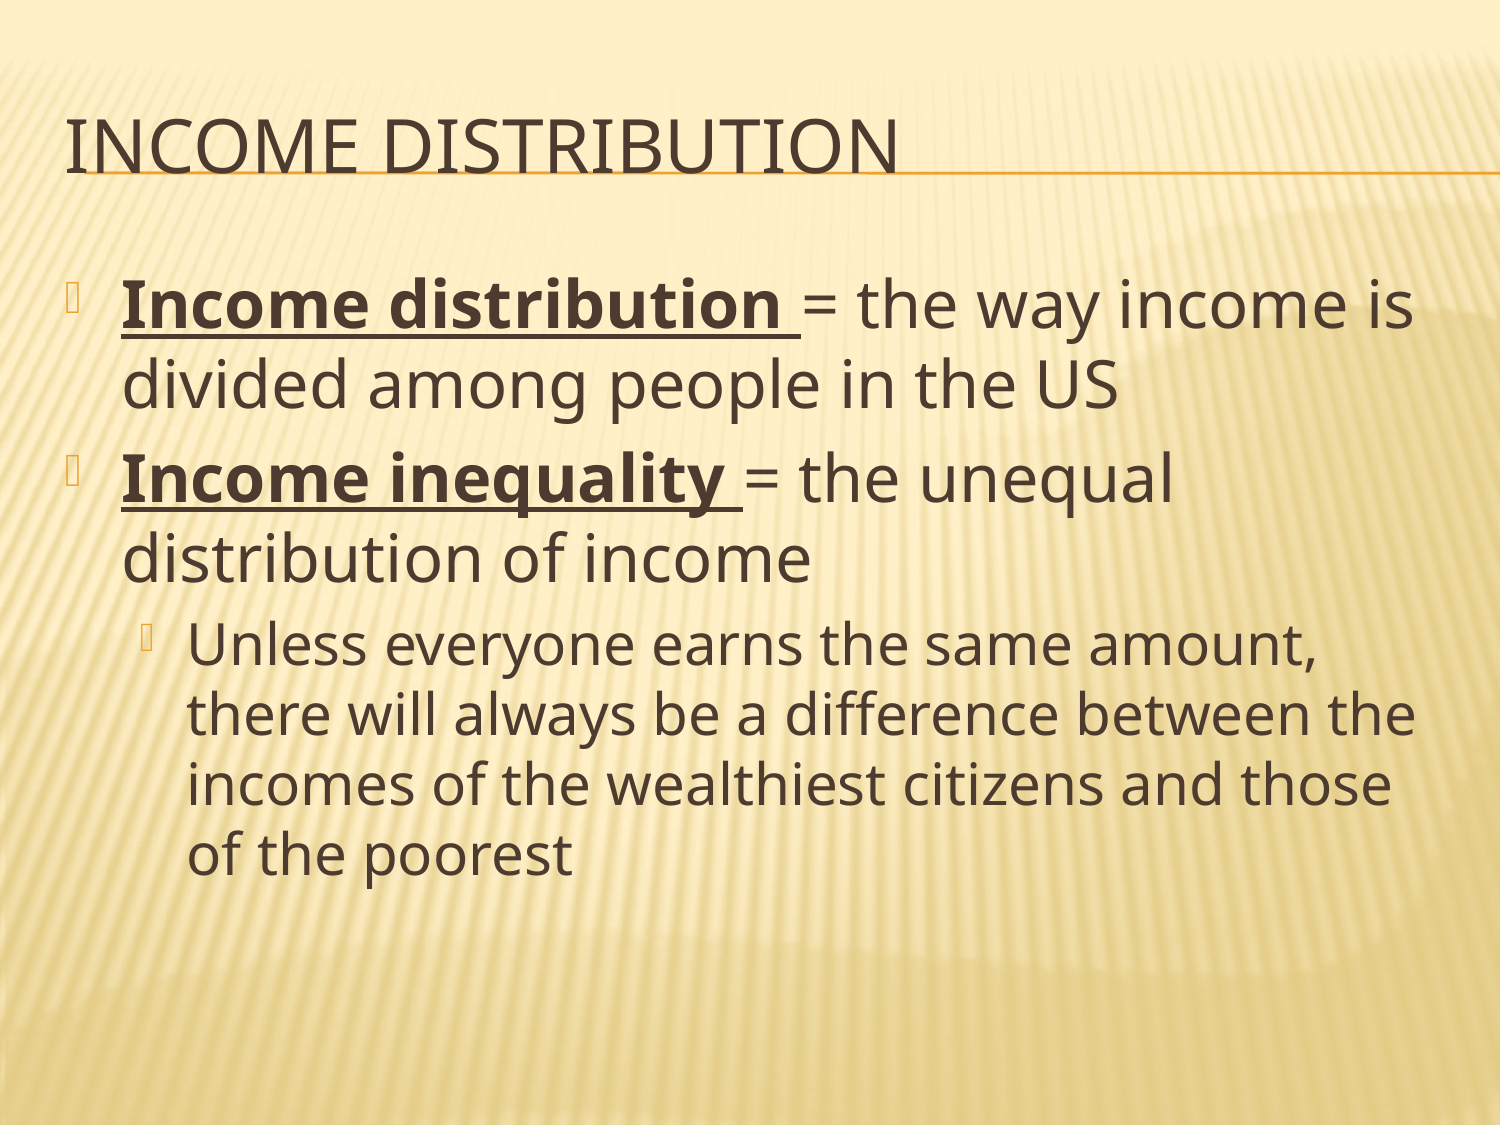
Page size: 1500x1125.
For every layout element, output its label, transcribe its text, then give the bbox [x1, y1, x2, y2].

title Income Distribution [50, 75, 1475, 213]
list Income distribution = the way income is divided among people in the US Income inequality = the unequal distribution of income Unless everyone earns the same amount, there will always be a difference between the incomes of the wealthiest citizens and those of the poorest [50, 254, 1475, 998]
